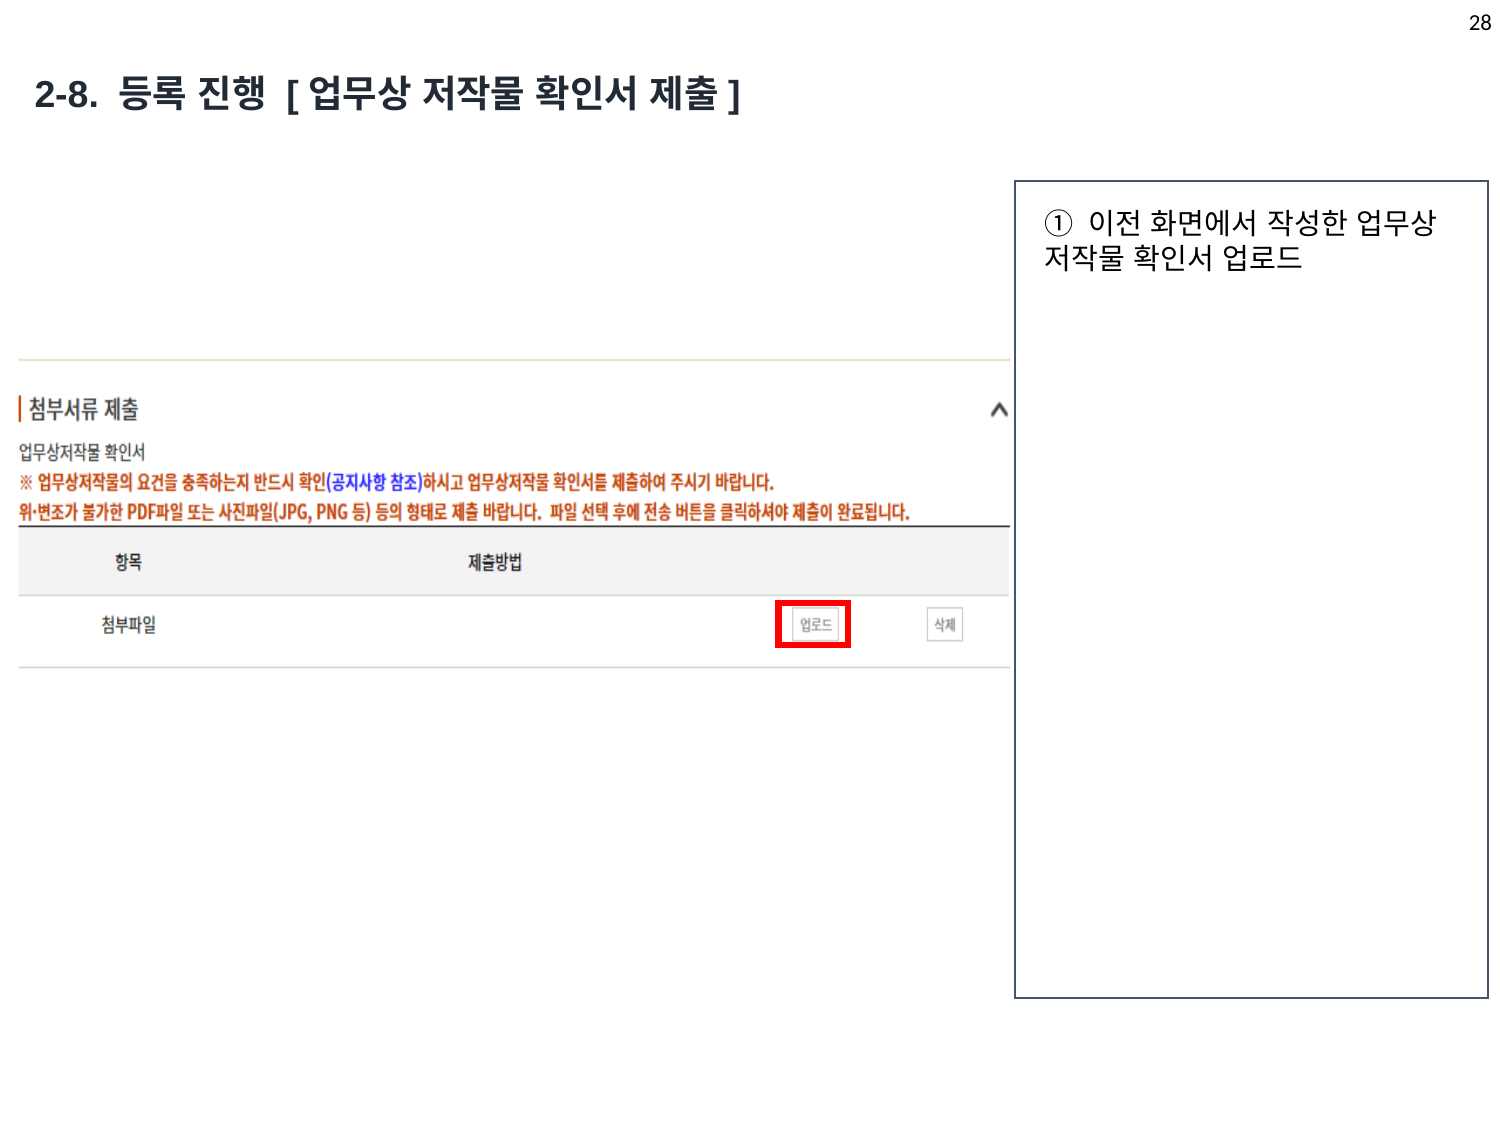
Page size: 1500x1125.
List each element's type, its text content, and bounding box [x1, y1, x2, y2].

text_box 28 [1453, 0, 1500, 43]
text_box 1 [1014, 180, 1489, 999]
picture [0, 358, 1023, 714]
text_box ① 이전 화면에서 작성한 업무상 저작물 확인서 업로드 [1029, 197, 1470, 283]
text_box 2-8. 등록 진행 [업무상 저작물 확인서 제출] [19, 62, 756, 123]
